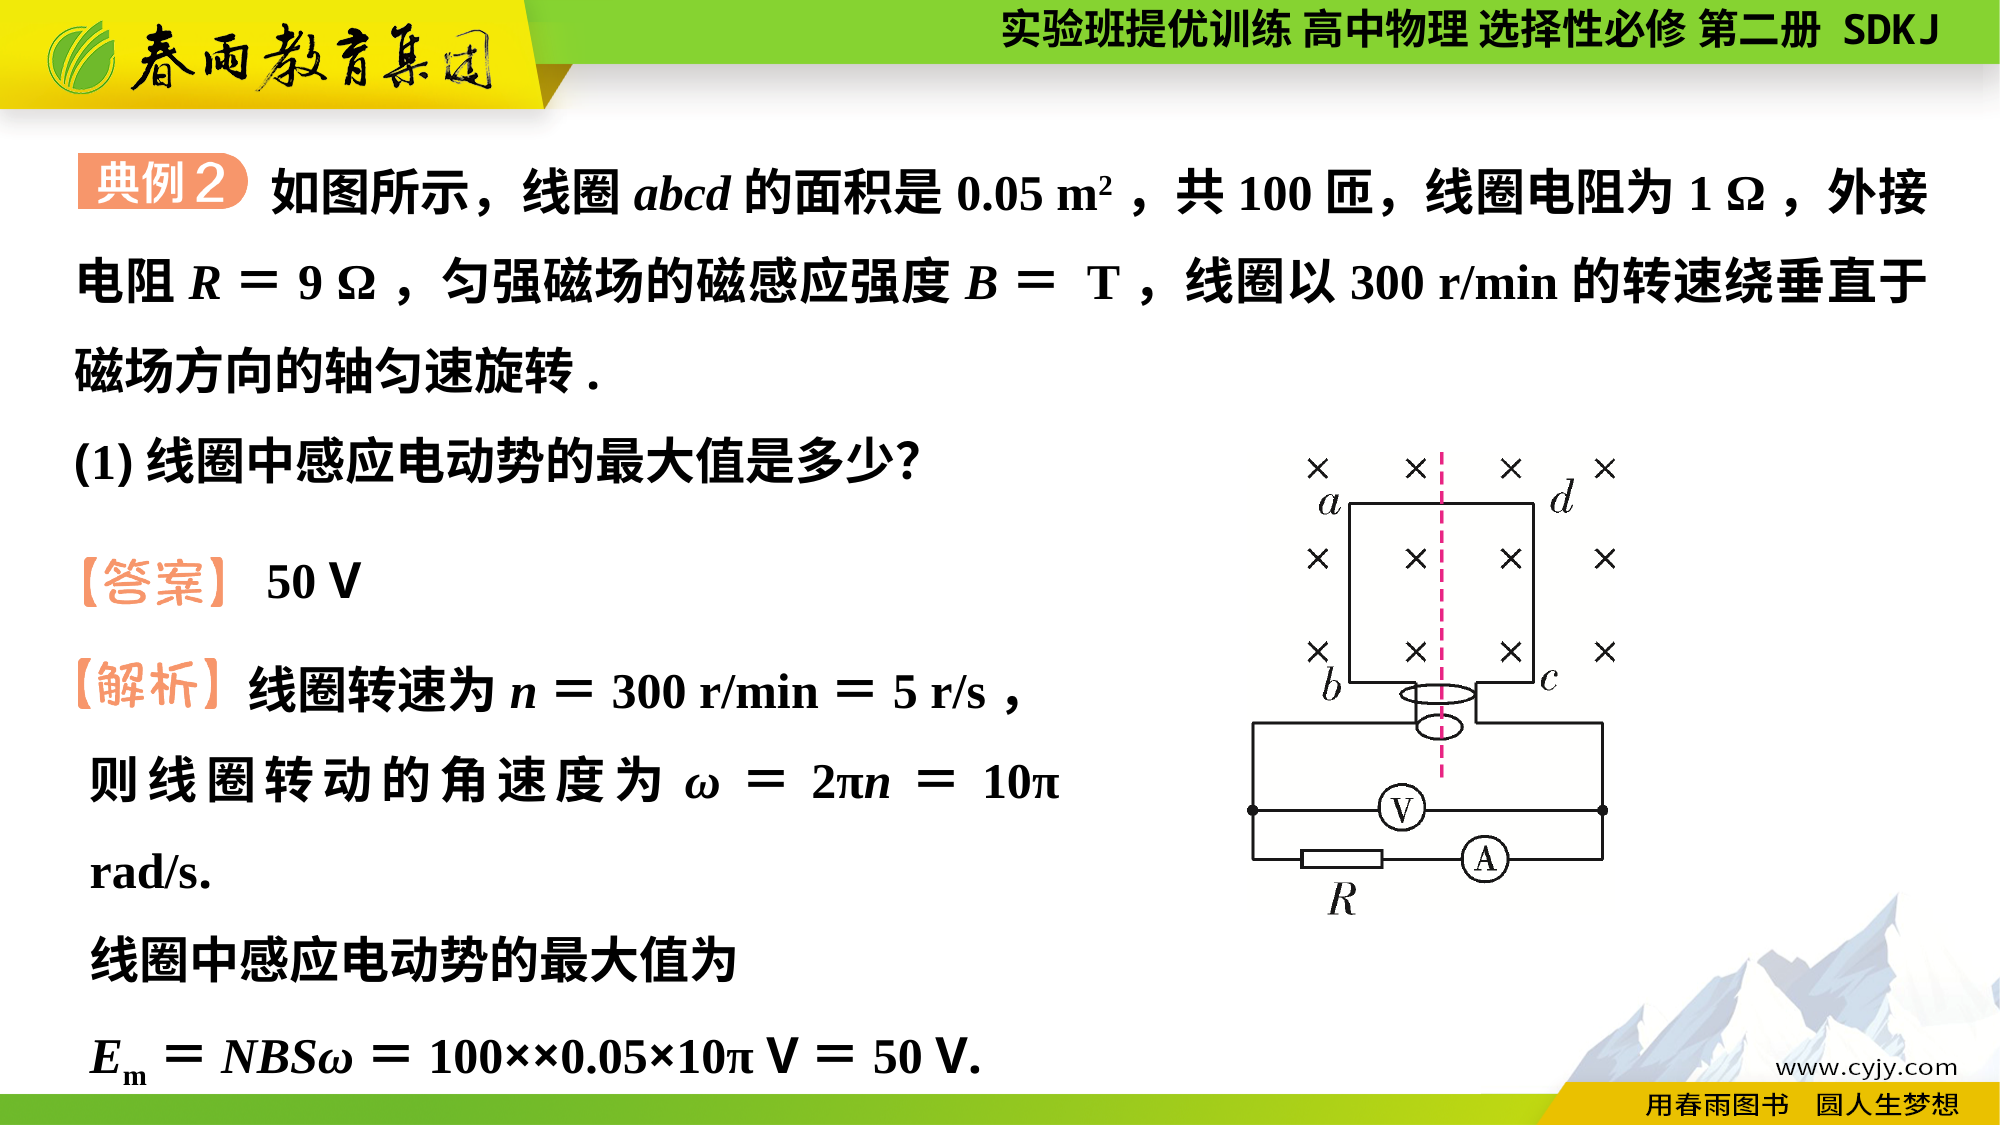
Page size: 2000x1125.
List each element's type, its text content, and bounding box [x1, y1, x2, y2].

picture [0, 0, 2000, 1125]
text_box 50 V [251, 541, 377, 616]
